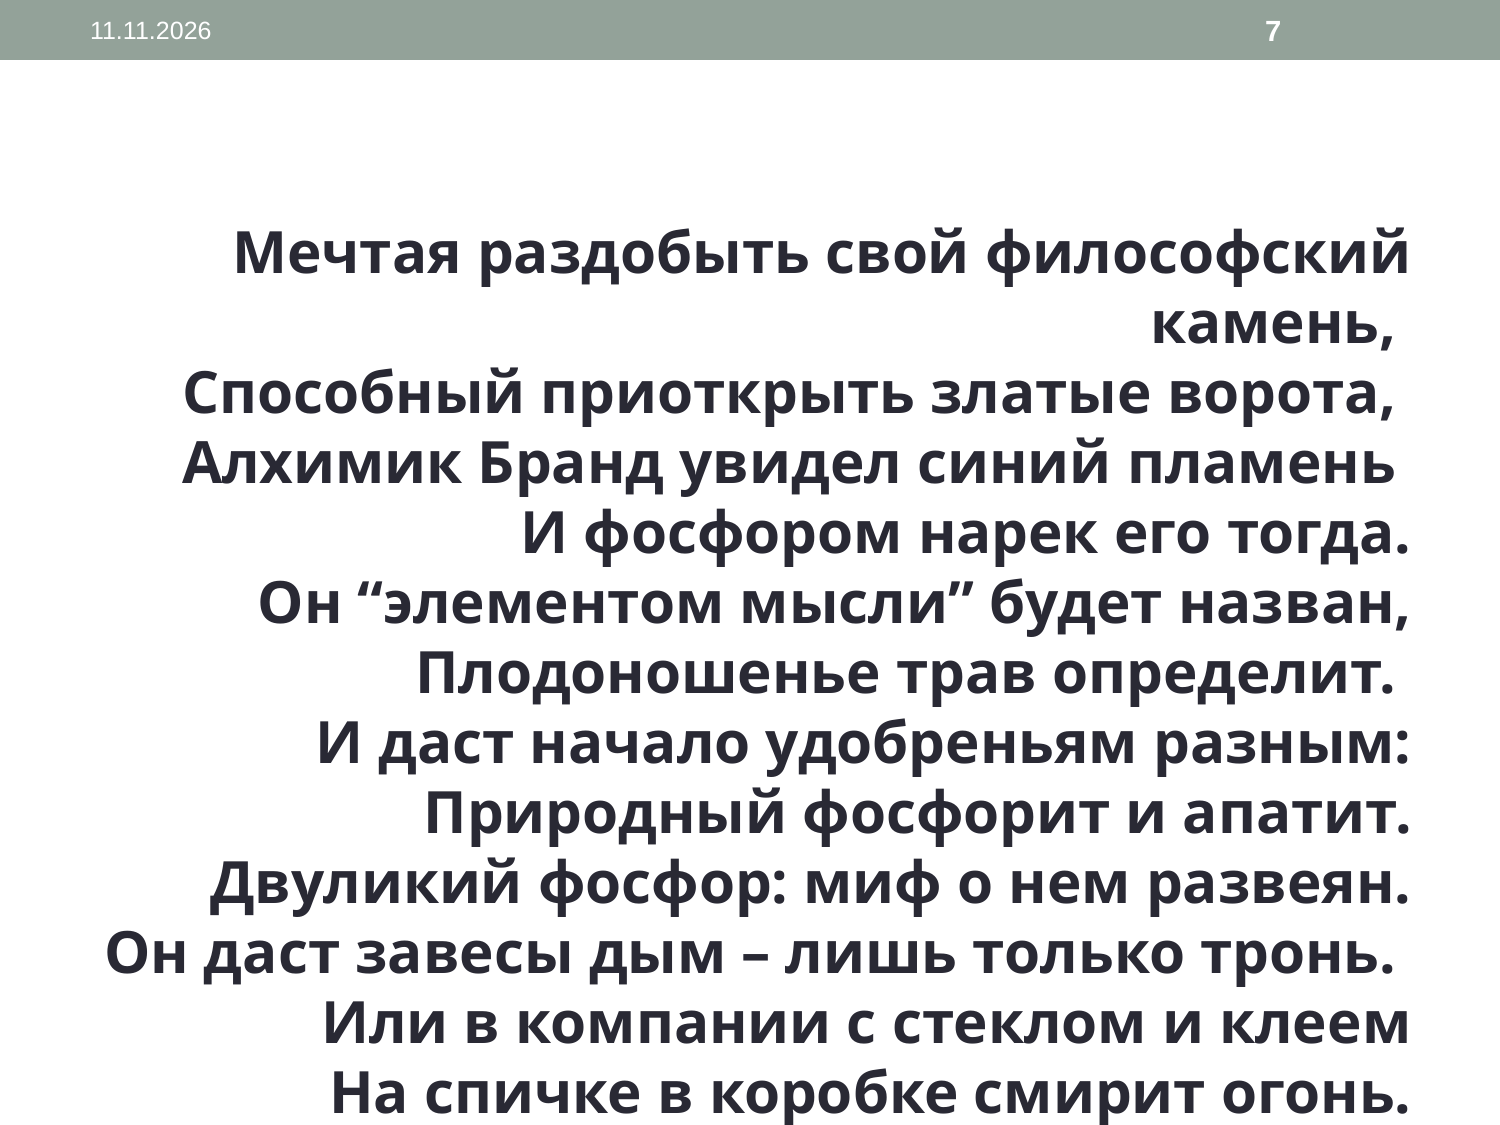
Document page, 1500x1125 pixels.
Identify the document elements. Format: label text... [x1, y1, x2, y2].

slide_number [75, 3, 550, 57]
slide_number 7 [1250, 3, 1425, 57]
list Мечтая раздобыть свой философский камень, Способный приоткрыть златые ворота, Алхимик Бранд увидел синий пламень И фосфором нарек его тогда. Он “элементом мысли” будет назван, Плодоношенье трав определит. И даст начало удобреньям разным: Природный фосфорит и апатит. Двуликий фосфор: миф о нем развеян. Он даст завесы дым – лишь только тронь. Или в компании с стеклом и клеем На спичке в коробке смирит огонь. [76, 208, 1427, 1009]
